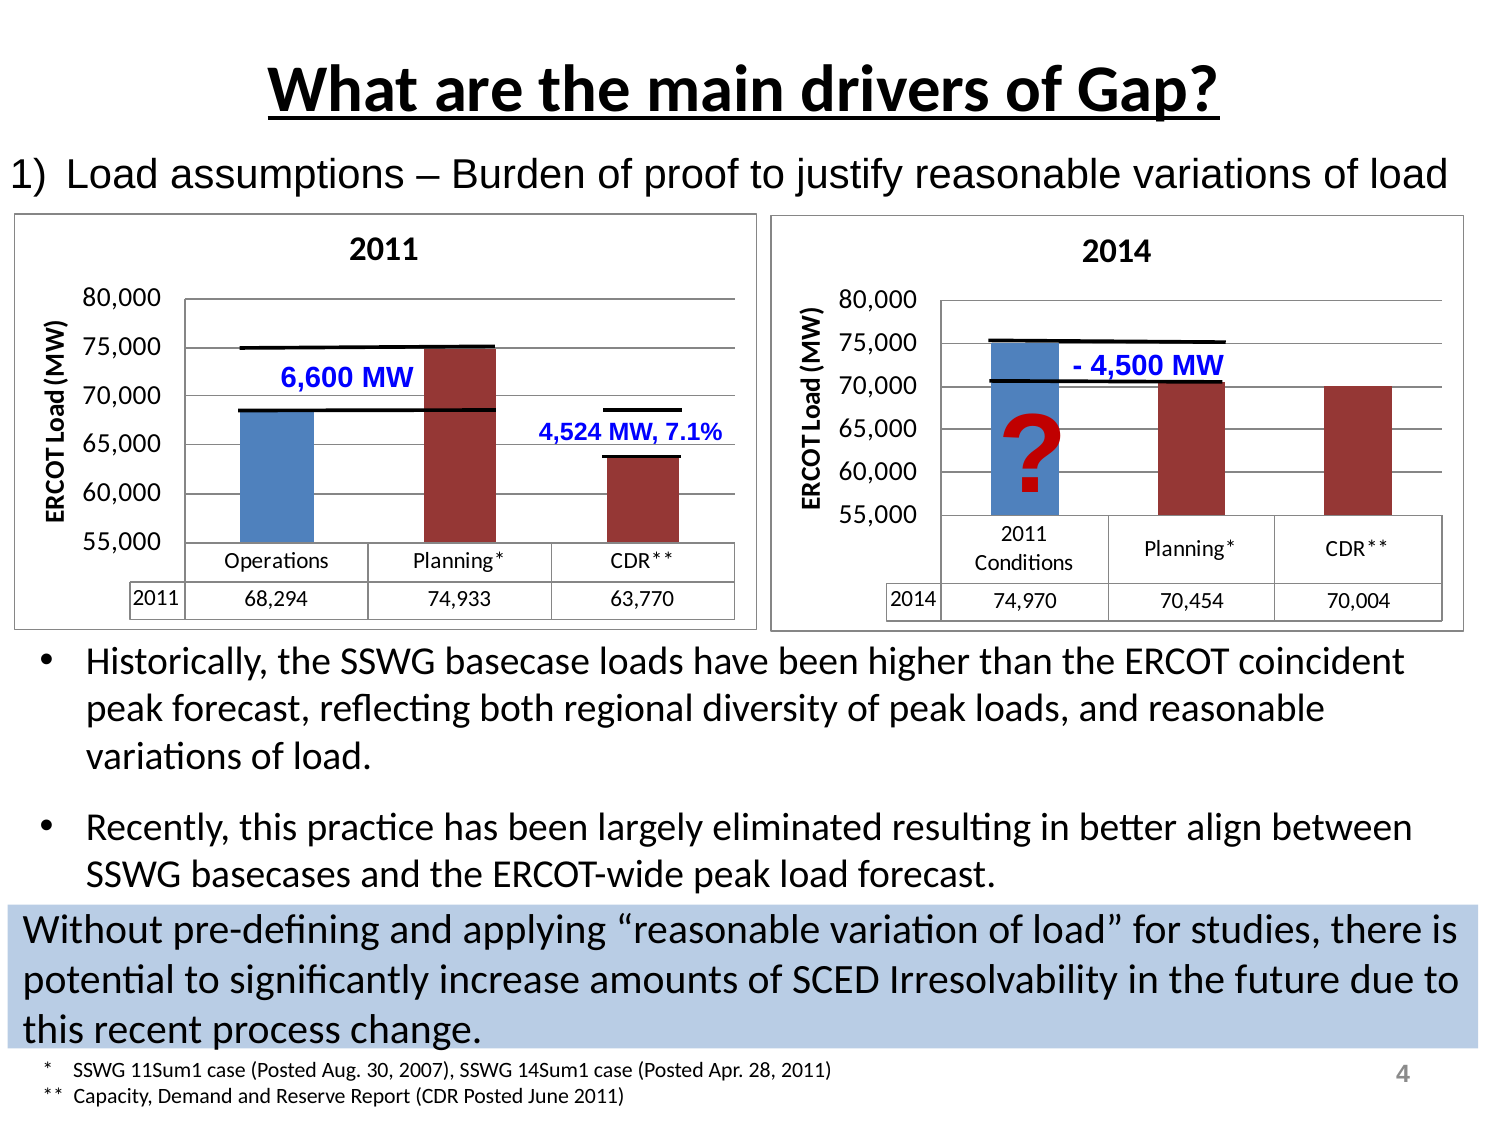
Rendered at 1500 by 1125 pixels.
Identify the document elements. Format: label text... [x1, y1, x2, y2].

text_box What are the main drivers of Gap? [81, 37, 1407, 133]
text_box * SSWG 11Sum1 case (Posted Aug. 30, 2007), SSWG 14Sum1 case (Posted Apr. 28, 2011) ** Capacity, Demand and Reserve Report (CDR Posted June 2011) [27, 1051, 1353, 1116]
text_box Historically, the SSWG basecase loads have been higher than the ERCOT coincident peak forecast, reflecting both regional diversity of peak loads, and reasonable variations of load. Recently, this practice has been largely eliminated resulting in better align between SSWG basecases and the ERCOT-wide peak load forecast. [23, 647, 1500, 883]
slide_number 3 [1353, 1051, 1425, 1103]
picture [12, 211, 1465, 632]
text_box Without pre-defining and applying “reasonable variation of load” for studies, there is potential to significantly increase amounts of SCED Irresolvability in the future due to this recent process change. [6, 903, 1480, 1051]
text_box Load assumptions – Burden of proof to justify reasonable variations of load [0, 138, 1496, 244]
